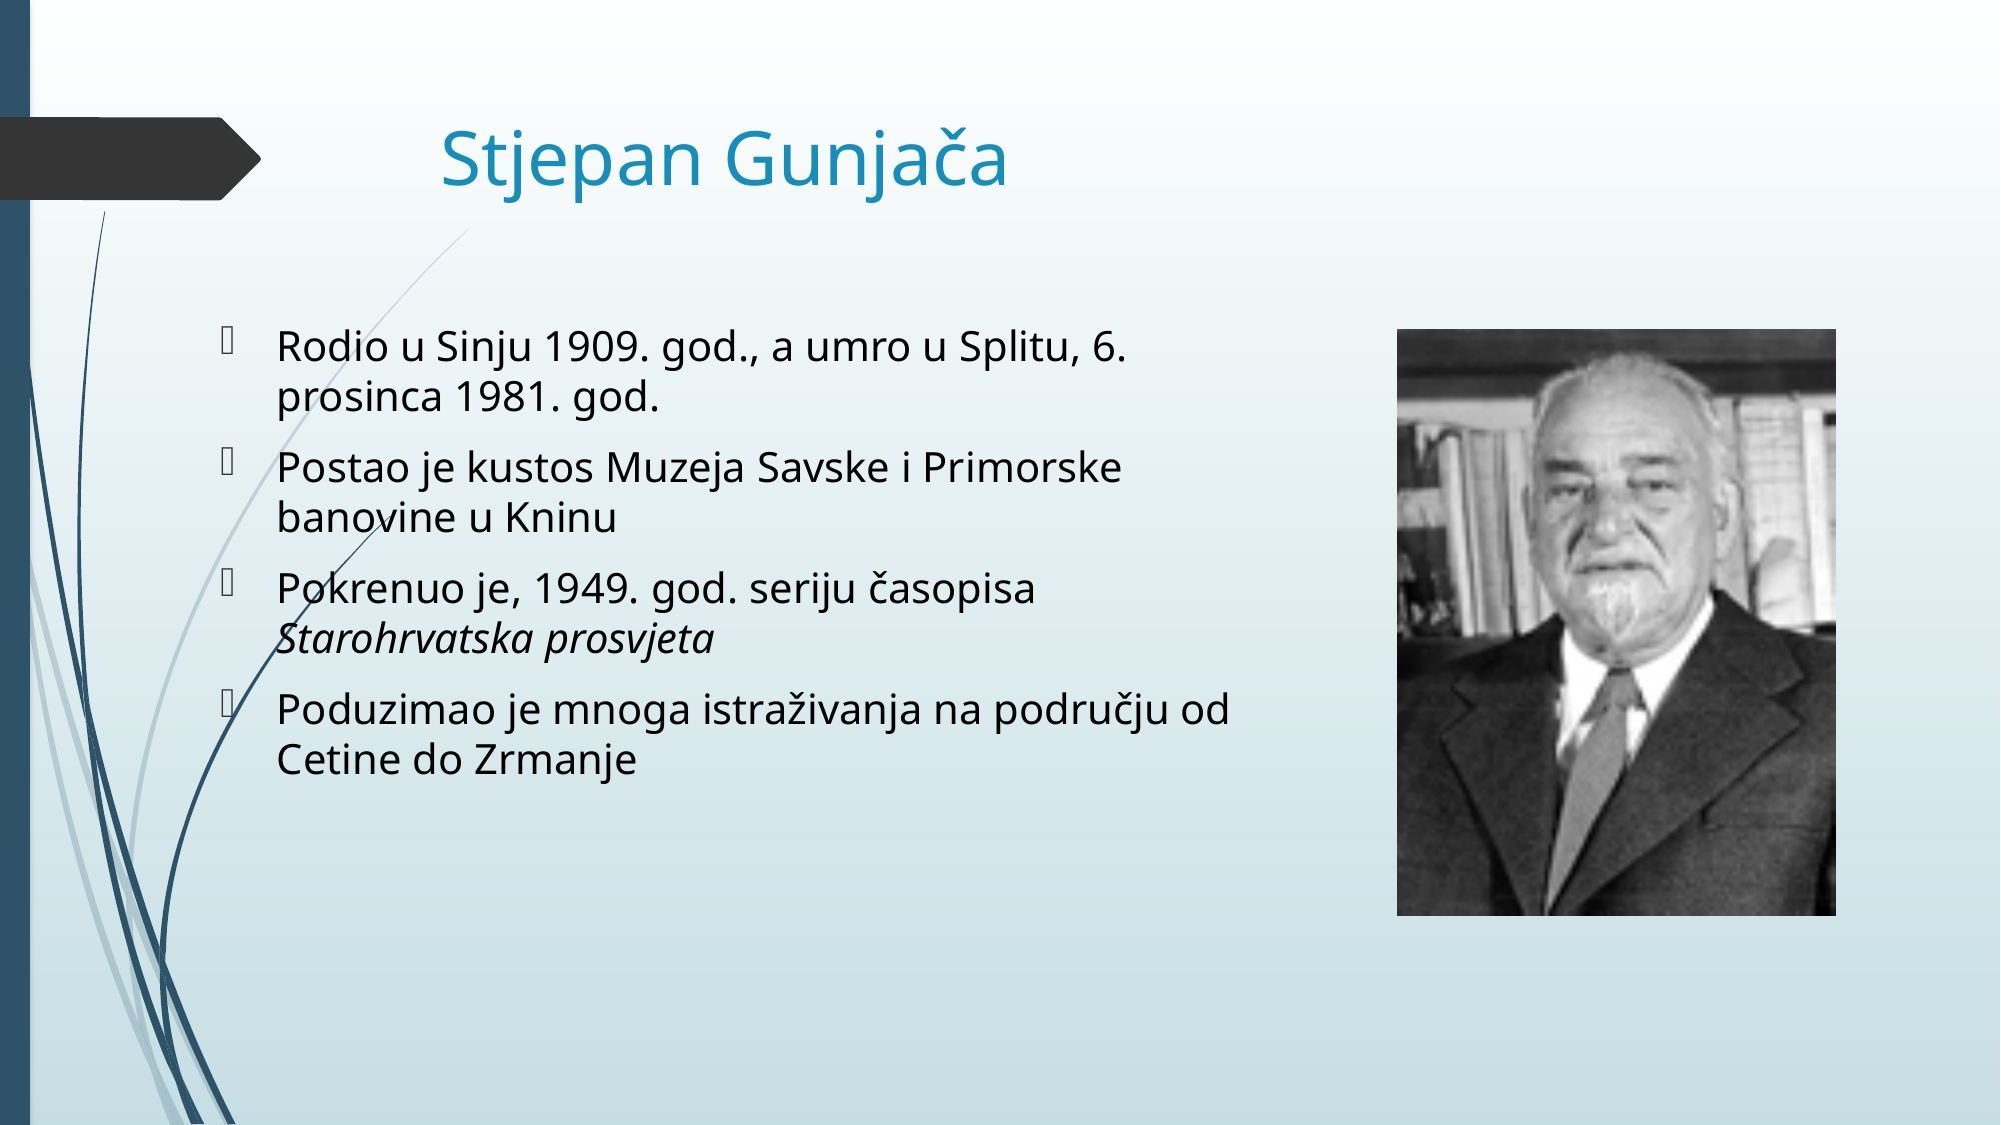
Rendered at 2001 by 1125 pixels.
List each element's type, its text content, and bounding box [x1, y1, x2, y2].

list Rodio u Sinju 1909. god., a umro u Splitu, 6. prosinca 1981. god. Postao je kustos Muzeja Savske i Primorske banovine u Kninu Pokrenuo je, 1949. god. seriju časopisa Starohrvatska prosvjeta Poduzimao je mnoga istraživanja na području od Cetine do Zrmanje [205, 312, 1265, 933]
picture [1397, 329, 1836, 916]
title Stjepan Gunjača [425, 102, 1888, 313]
